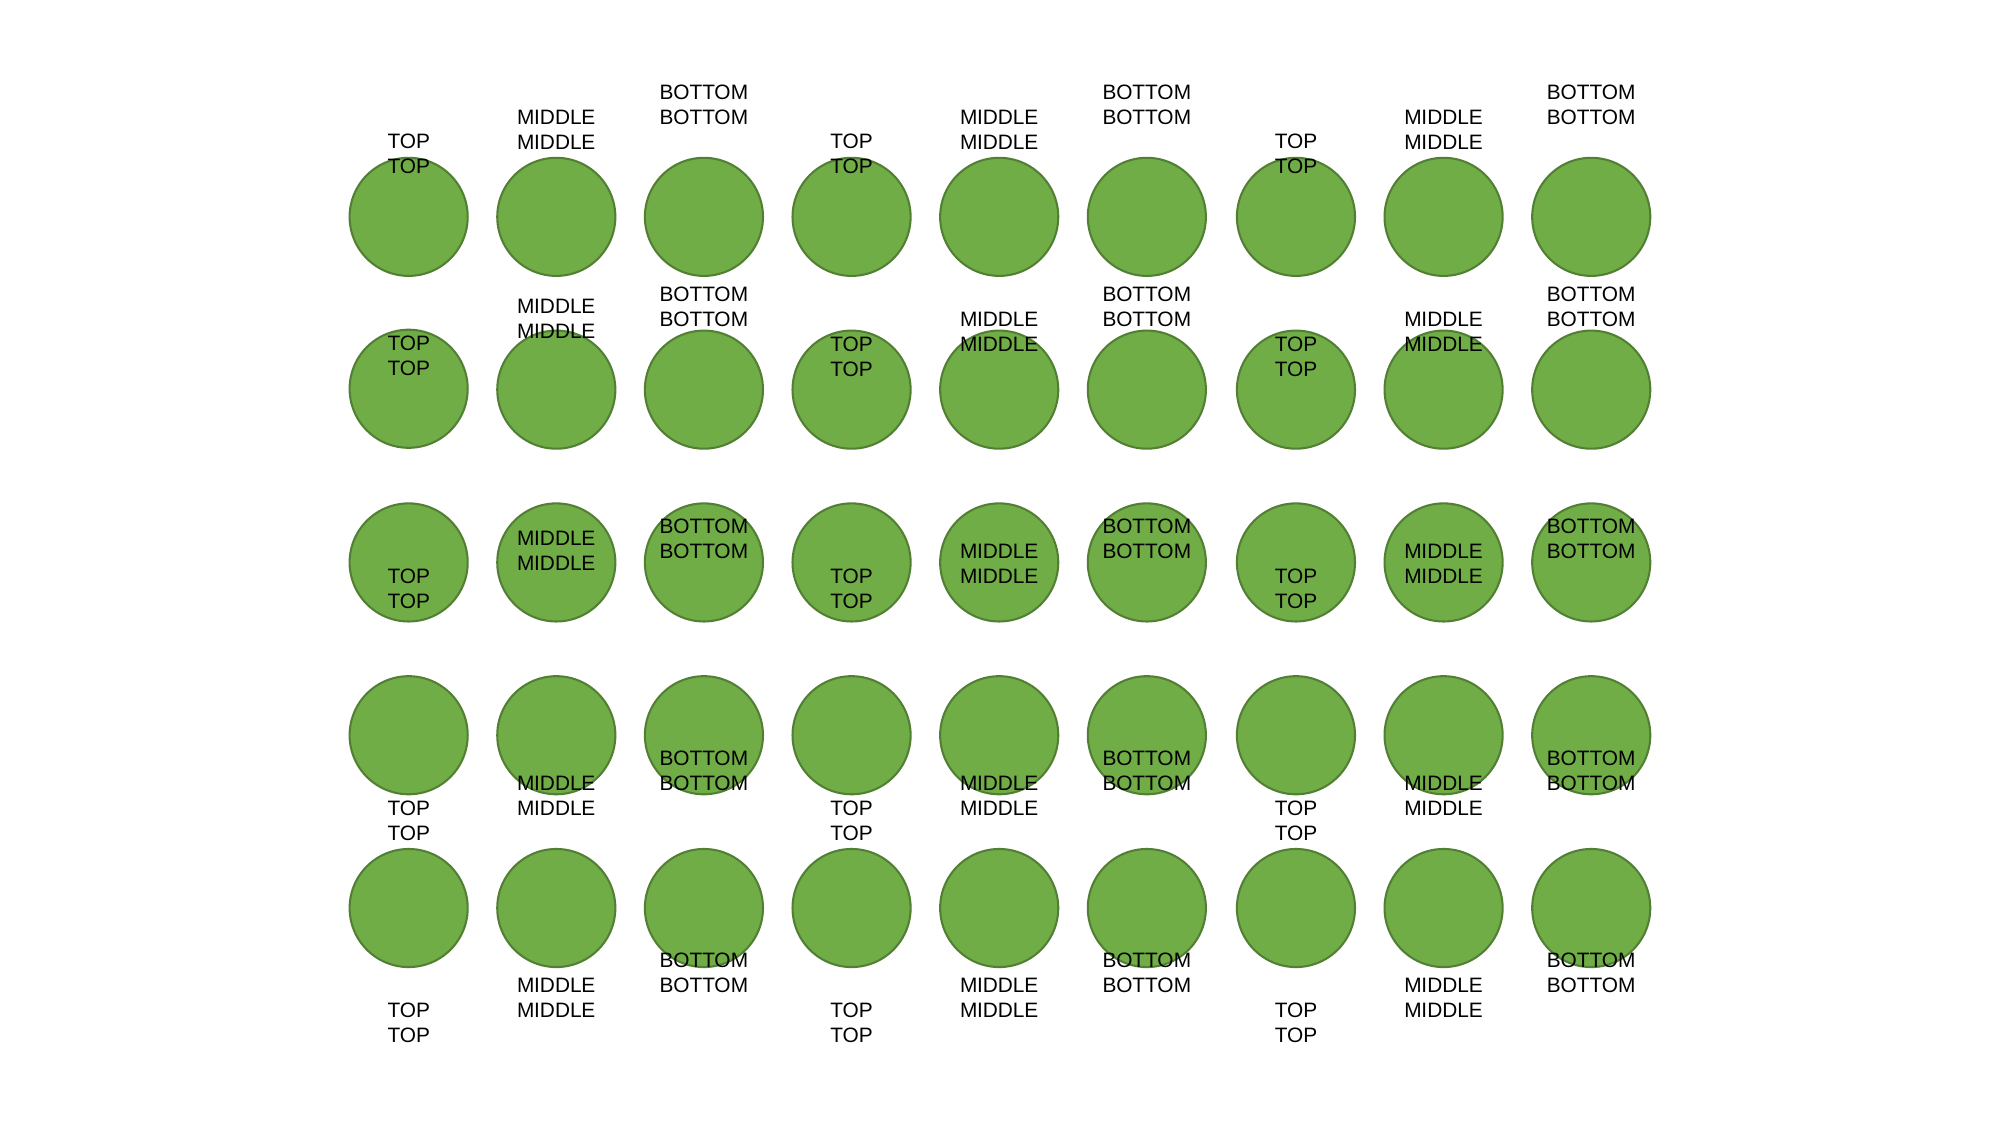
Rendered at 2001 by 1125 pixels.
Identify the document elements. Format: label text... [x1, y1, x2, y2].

text_box BOTTOM BOTTOM [1531, 329, 1652, 450]
text_box MIDDLE MIDDLE [1383, 502, 1504, 623]
text_box MIDDLE MIDDLE [1383, 675, 1504, 796]
text_box TOP TOP [791, 847, 912, 969]
text_box BOTTOM BOTTOM [643, 675, 765, 796]
text_box TOP TOP [348, 847, 469, 969]
text_box MIDDLE MIDDLE [1383, 329, 1504, 450]
text_box MIDDLE MIDDLE [496, 329, 617, 450]
text_box TOP TOP [1235, 156, 1357, 277]
text_box MIDDLE MIDDLE [496, 156, 617, 277]
text_box TOP TOP [1235, 675, 1357, 796]
text_box TOP TOP [348, 675, 469, 796]
text_box BOTTOM BOTTOM [1531, 156, 1652, 277]
text_box MIDDLE MIDDLE [939, 329, 1060, 450]
text_box TOP TOP [791, 156, 912, 277]
text_box TOP TOP [348, 156, 469, 277]
text_box BOTTOM BOTTOM [1086, 156, 1207, 277]
text_box TOP TOP [1235, 502, 1357, 623]
text_box MIDDLE MIDDLE [496, 675, 617, 796]
text_box BOTTOM BOTTOM [643, 329, 765, 450]
text_box TOP TOP [348, 502, 469, 623]
text_box MIDDLE MIDDLE [1383, 847, 1504, 969]
text_box TOP TOP [791, 502, 912, 623]
text_box MIDDLE MIDDLE [939, 502, 1060, 623]
text_box MIDDLE MIDDLE [496, 502, 617, 623]
text_box BOTTOM BOTTOM [1086, 329, 1207, 450]
text_box BOTTOM BOTTOM [643, 502, 765, 623]
text_box BOTTOM BOTTOM [1086, 675, 1207, 796]
text_box TOP TOP [348, 328, 469, 449]
text_box MIDDLE MIDDLE [939, 156, 1060, 277]
text_box MIDDLE MIDDLE [939, 847, 1060, 969]
text_box BOTTOM BOTTOM [1086, 502, 1207, 623]
text_box TOP TOP [791, 675, 912, 796]
text_box MIDDLE MIDDLE [1383, 156, 1504, 277]
text_box MIDDLE MIDDLE [496, 847, 617, 969]
text_box BOTTOM BOTTOM [1531, 847, 1652, 969]
text_box TOP TOP [791, 329, 912, 450]
text_box BOTTOM BOTTOM [643, 847, 765, 969]
text_box TOP TOP [1235, 329, 1357, 450]
text_box BOTTOM BOTTOM [643, 156, 765, 277]
text_box MIDDLE MIDDLE [939, 675, 1060, 796]
text_box BOTTOM BOTTOM [1531, 675, 1652, 796]
text_box TOP TOP [1235, 847, 1357, 969]
text_box BOTTOM BOTTOM [1086, 847, 1207, 969]
text_box BOTTOM BOTTOM [1531, 502, 1652, 623]
